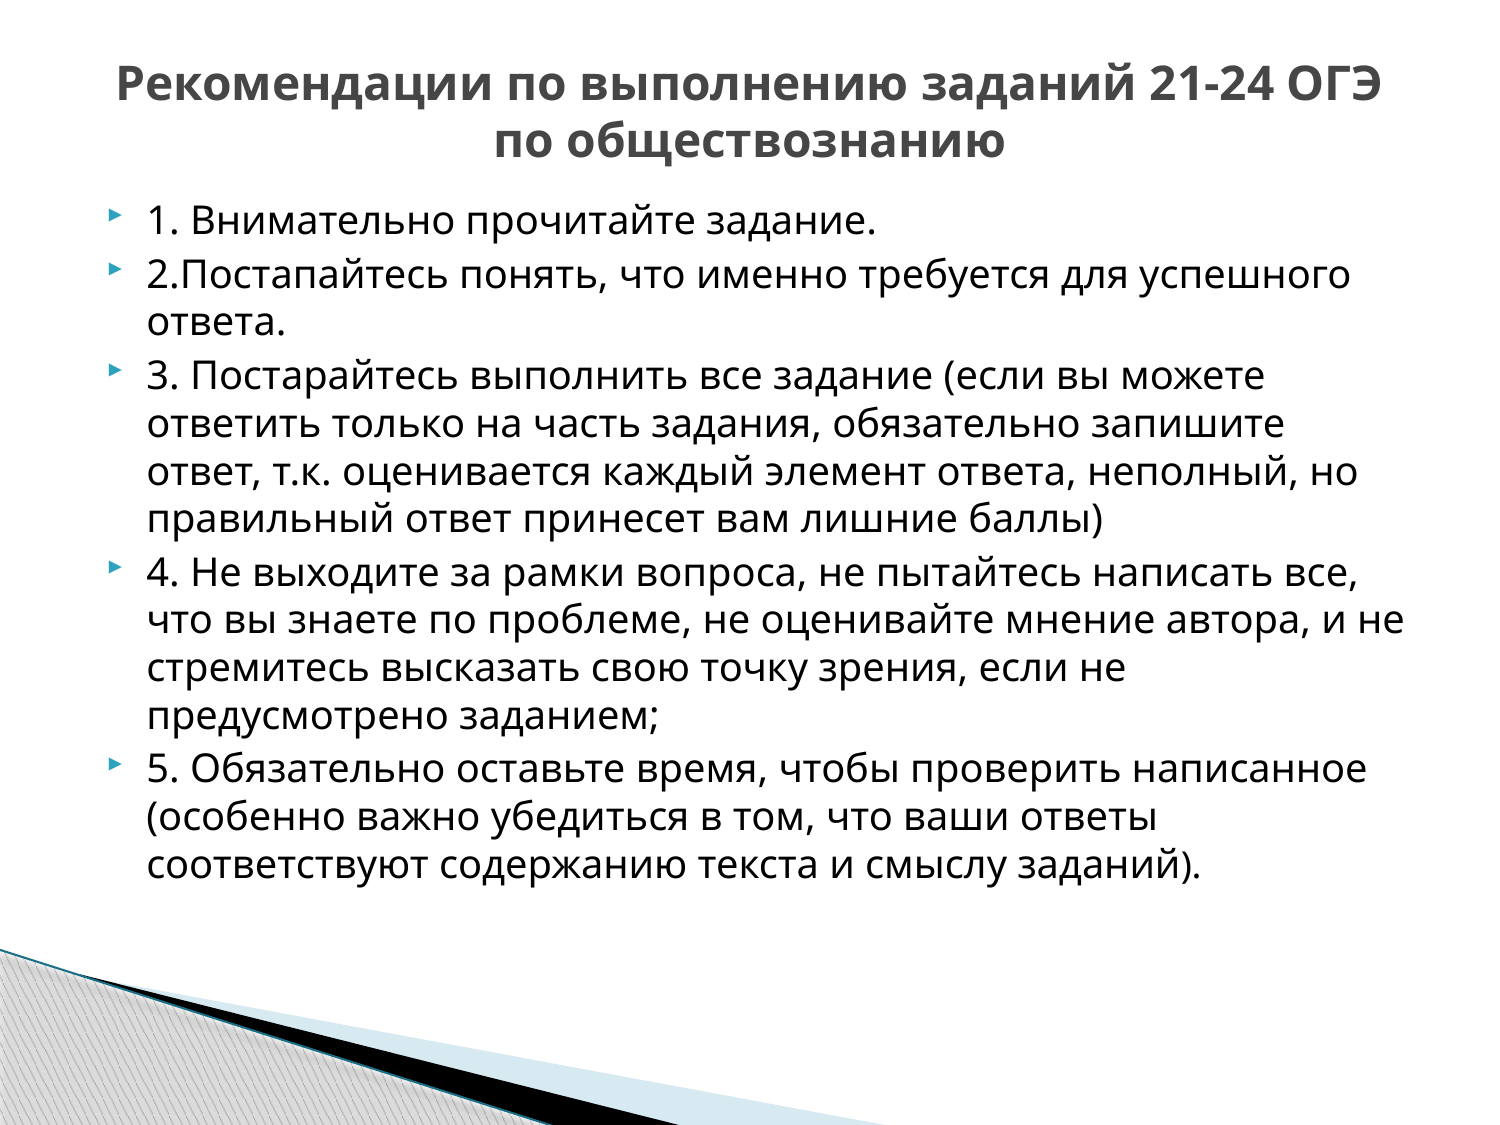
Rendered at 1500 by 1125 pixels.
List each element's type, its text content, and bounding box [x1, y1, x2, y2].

list 1. Внимательно прочитайте задание. 2.Постапайтесь понять, что именно требуется для успешного ответа. 3. Постарайтесь выполнить все задание (если вы можете ответить только на часть задания, обязательно запишите ответ, т.к. оценивается каждый элемент ответа, неполный, но правильный ответ принесет вам лишние баллы) 4. Не выходите за рамки вопроса, не пытайтесь написать все, что вы знаете по проблеме, не оценивайте мнение автора, и не стремитесь высказать свою точку зрения, если не предусмотрено заданием; 5. Обязательно оставьте время, чтобы проверить написанное (особенно важно убедиться в том, что ваши ответы соответствуют содержанию текста и смыслу заданий). [75, 233, 1425, 903]
title Рекомендации по выполнению заданий 21-24 ОГЭ по обществознанию [75, 45, 1425, 233]
